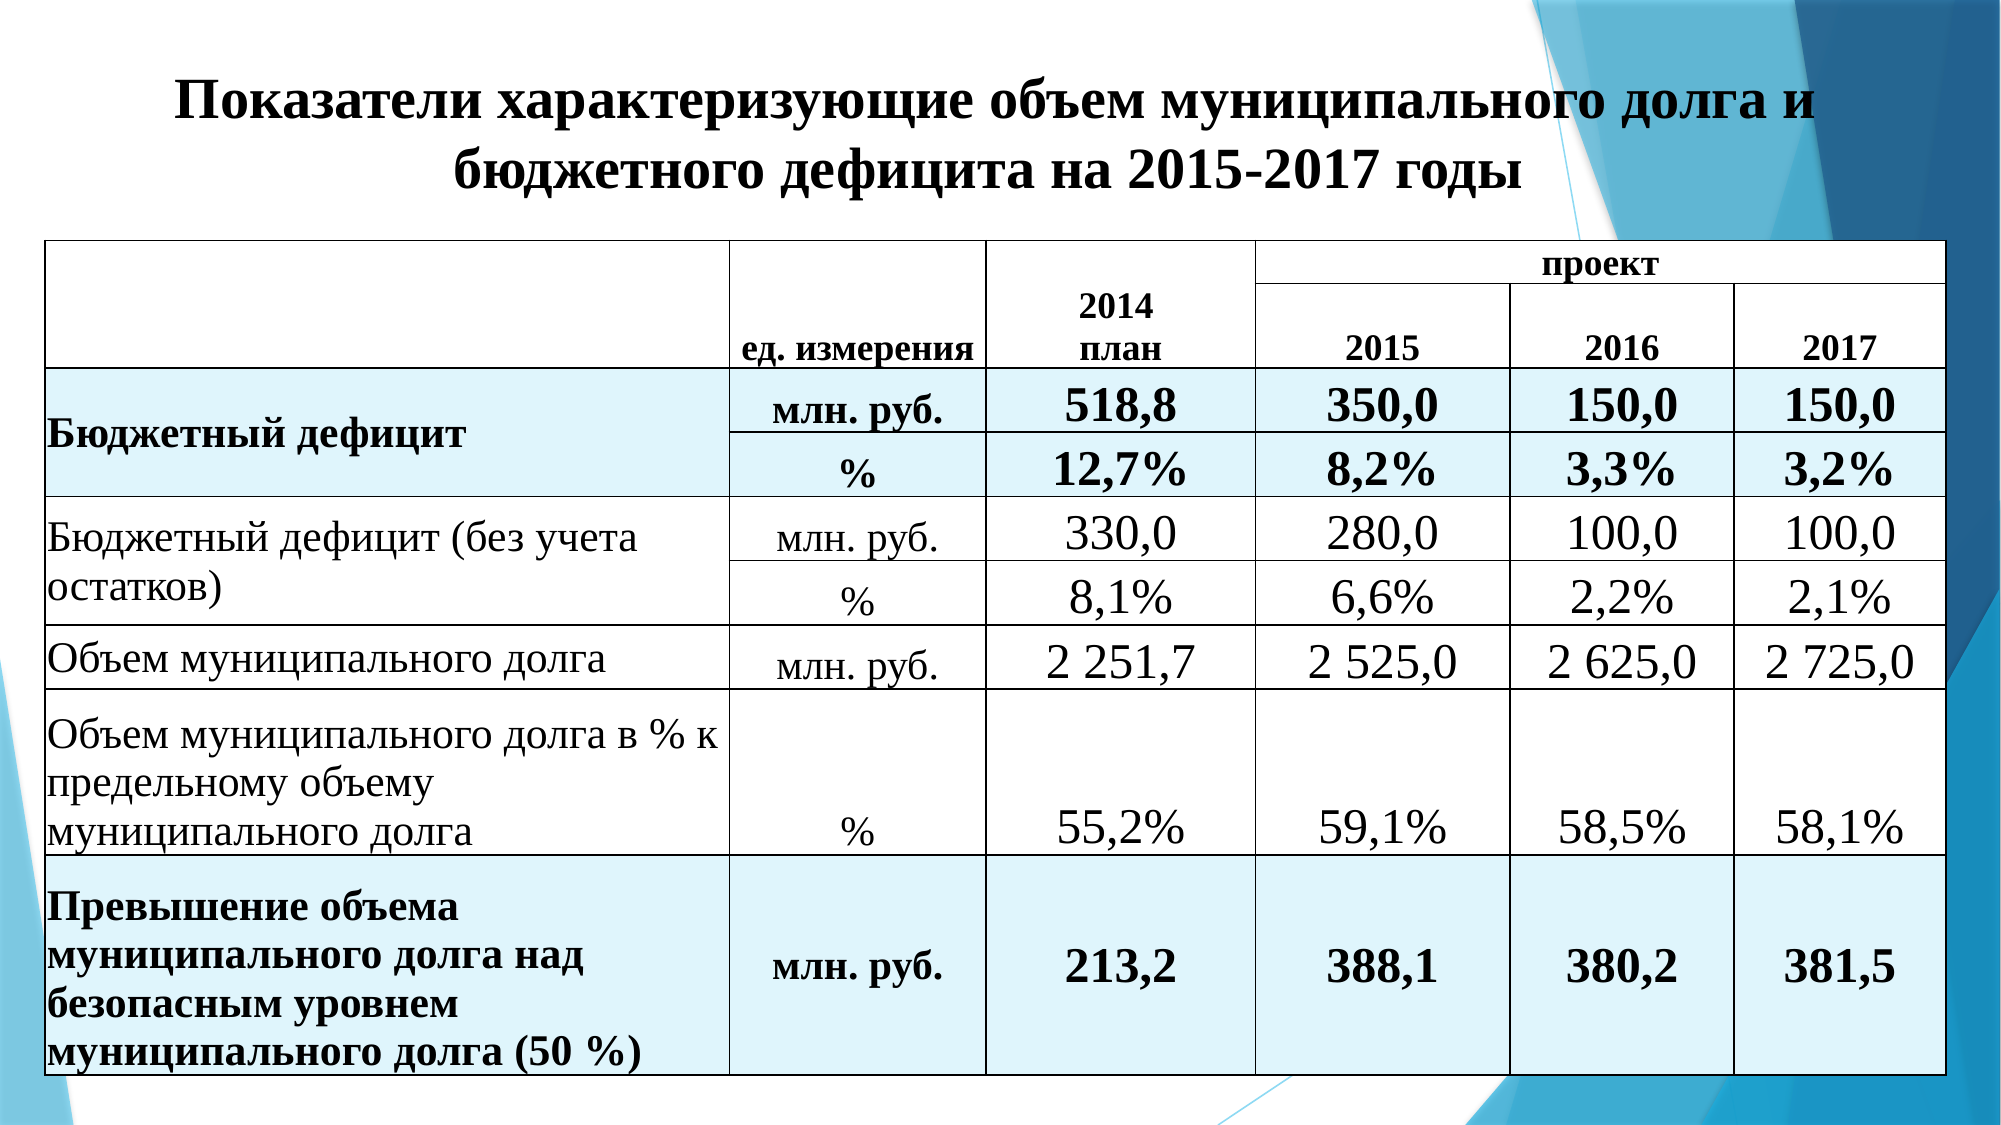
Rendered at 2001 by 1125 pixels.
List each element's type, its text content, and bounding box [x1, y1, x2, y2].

table_cell 2 525,0 [1256, 626, 1509, 688]
table_cell 58,5% [1511, 690, 1733, 854]
table_cell Объем муниципального долга [46, 626, 729, 688]
table_header 2014 план [987, 241, 1255, 367]
table_cell 6,6% [1256, 561, 1509, 624]
table_cell 518,8 [987, 369, 1255, 431]
table_cell млн. руб. [730, 626, 985, 688]
table_cell 59,1% [1256, 690, 1509, 854]
table_cell 2015 [1256, 284, 1509, 367]
table_cell 55,2% [987, 690, 1255, 854]
table_cell 330,0 [987, 497, 1255, 560]
table_cell % [730, 561, 985, 624]
table_cell 2,1% [1735, 561, 1945, 624]
slide_number 28 [1409, 991, 1522, 1051]
table_cell 280,0 [1256, 497, 1509, 560]
table_cell млн. руб. [730, 369, 985, 431]
table_header [46, 241, 729, 367]
table_cell млн. руб. [730, 856, 985, 1074]
table_cell Бюджетный дефицит [46, 369, 729, 496]
table_cell 100,0 [1735, 497, 1945, 560]
table_cell 8,2% [1256, 433, 1509, 496]
table_cell млн. руб. [730, 497, 985, 560]
table_cell 213,2 [987, 856, 1255, 1074]
table_cell % [730, 433, 985, 496]
table_cell 2 625,0 [1511, 626, 1733, 688]
table_cell % [730, 690, 985, 854]
table_cell 381,5 [1735, 856, 1945, 1074]
table_cell 2 725,0 [1735, 626, 1945, 688]
table_cell Объем муниципального долга в % к предельному объему муниципального долга [46, 690, 729, 854]
table_cell 350,0 [1256, 369, 1509, 431]
table_cell Превышение объема муниципального долга над безопасным уровнем муниципального долга (50 %) [46, 856, 729, 1074]
table_header проект [1256, 241, 1945, 283]
table_cell 3,3% [1511, 433, 1733, 496]
table_cell 100,0 [1511, 497, 1733, 560]
table_cell Бюджетный дефицит (без учета остатков) [46, 497, 729, 624]
title Показатели характеризующие объем муниципального долга и бюджетного дефицита на 2015-2017 годы [45, 52, 1946, 224]
table_cell 150,0 [1511, 369, 1733, 431]
table_cell 150,0 [1735, 369, 1945, 431]
table_cell 388,1 [1256, 856, 1509, 1074]
table_cell 8,1% [987, 561, 1255, 624]
table_cell 2,2% [1511, 561, 1733, 624]
table_cell 2017 [1735, 284, 1945, 367]
table_cell 380,2 [1511, 856, 1733, 1074]
table_cell 2016 [1511, 284, 1733, 367]
table_cell 3,2% [1735, 433, 1945, 496]
table_cell 12,7% [987, 433, 1255, 496]
table_cell 2 251,7 [987, 626, 1255, 688]
table_header ед. измерения [730, 241, 985, 367]
table_cell 58,1% [1735, 690, 1945, 854]
